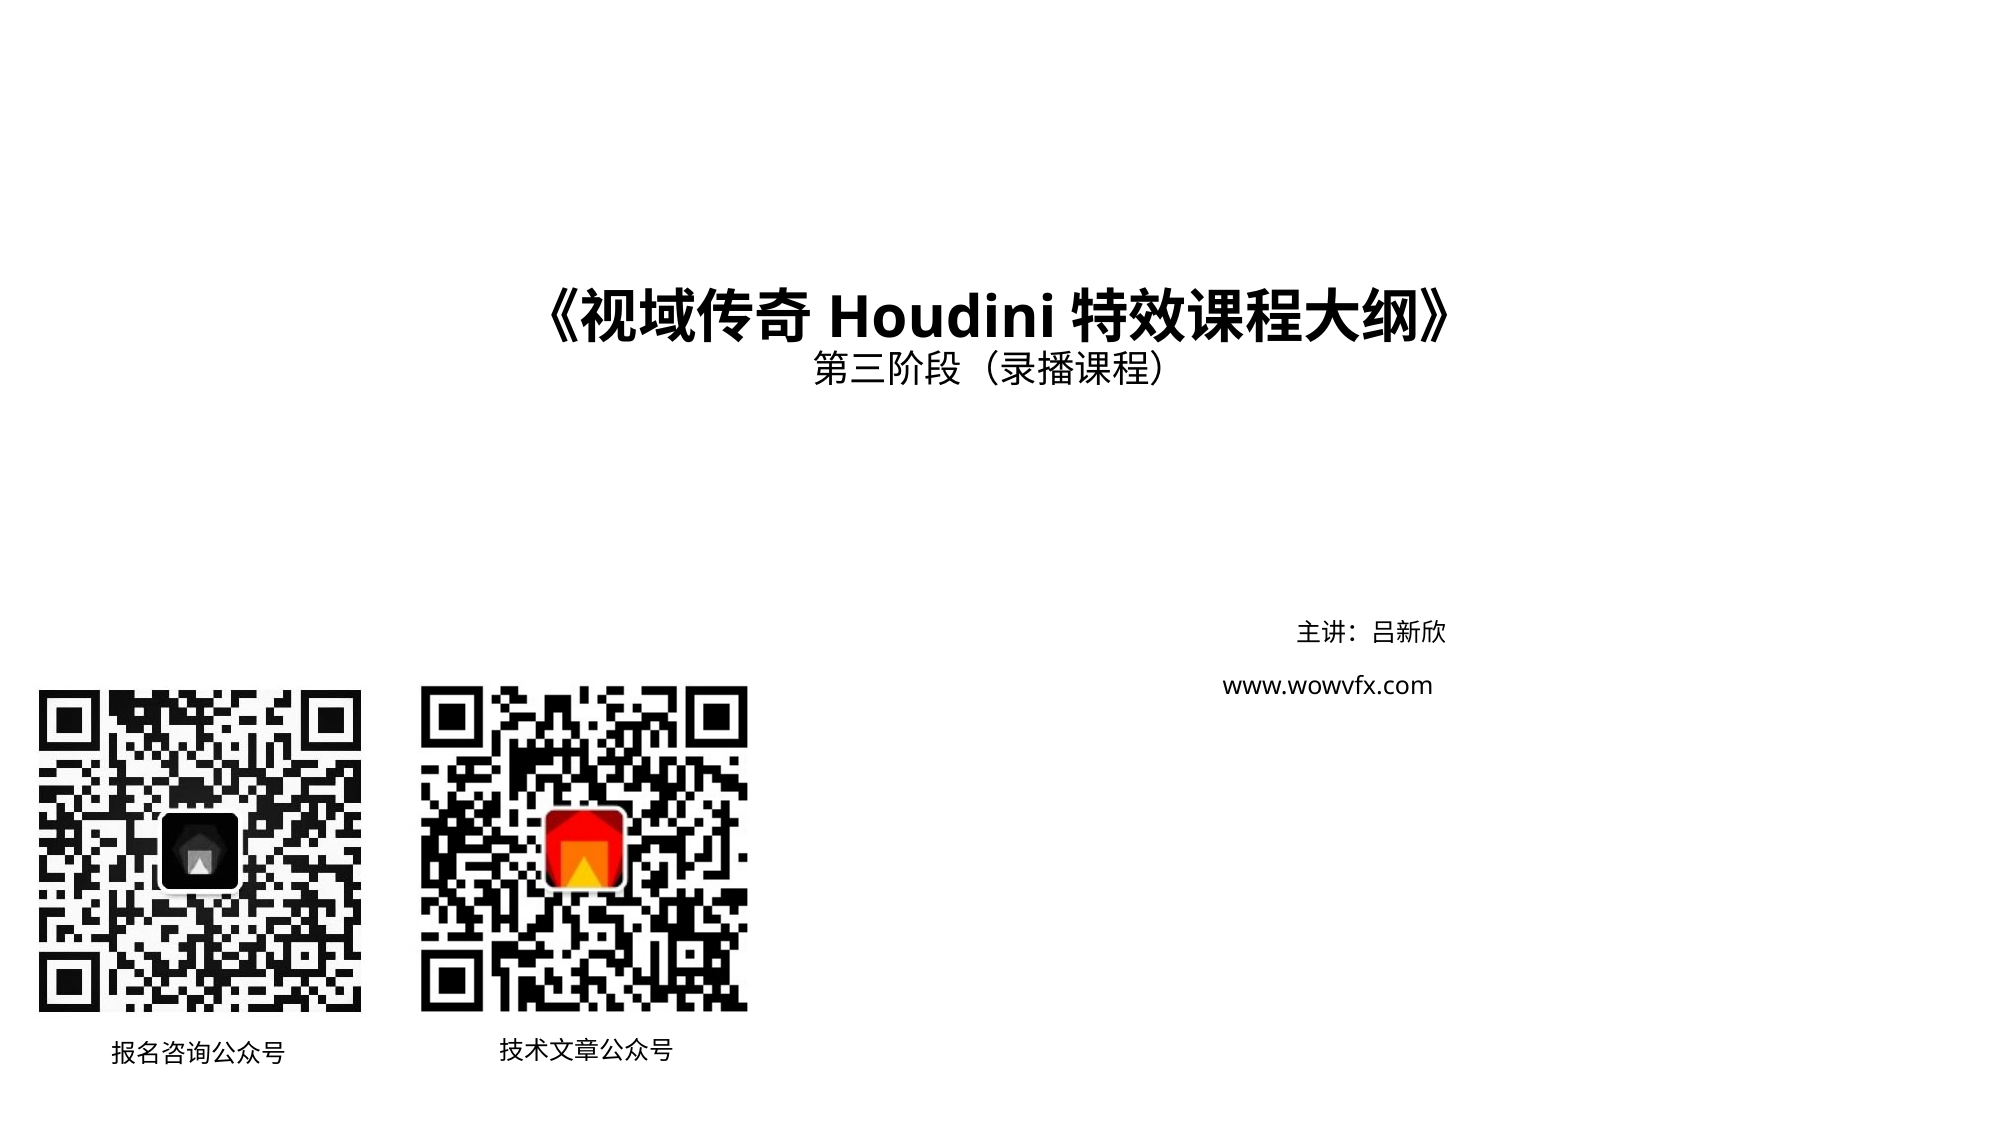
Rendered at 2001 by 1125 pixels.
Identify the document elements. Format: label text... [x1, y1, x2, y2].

picture [395, 660, 774, 1039]
text_box 报名咨询公众号 [96, 1030, 306, 1075]
text_box 技术文章公众号 [484, 1039, 694, 1072]
subtitle 主讲：吕新欣 www.wowvfx.com [249, 590, 1751, 863]
picture [26, 677, 375, 1026]
title 《视域传奇Houdini特效课程大纲》 第三阶段（录播课程） [249, 223, 1751, 399]
